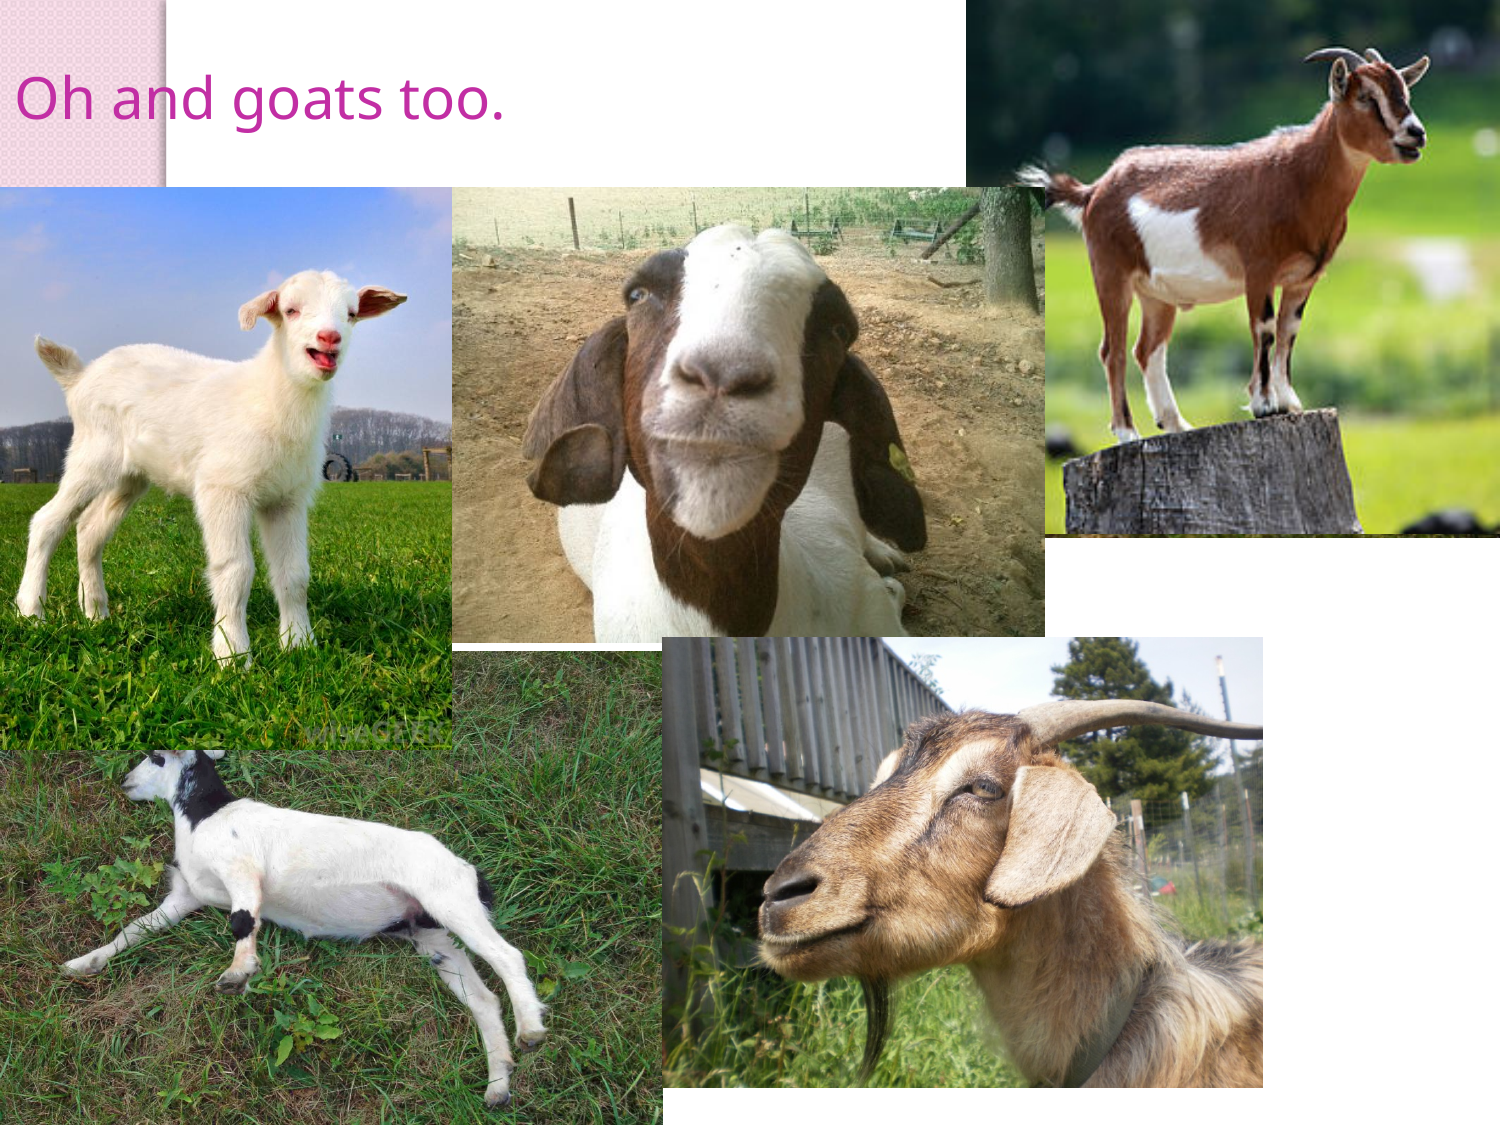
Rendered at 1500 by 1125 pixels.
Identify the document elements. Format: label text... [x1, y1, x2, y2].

title Oh and goats too. [0, 24, 550, 168]
picture [0, 0, 1500, 1125]
